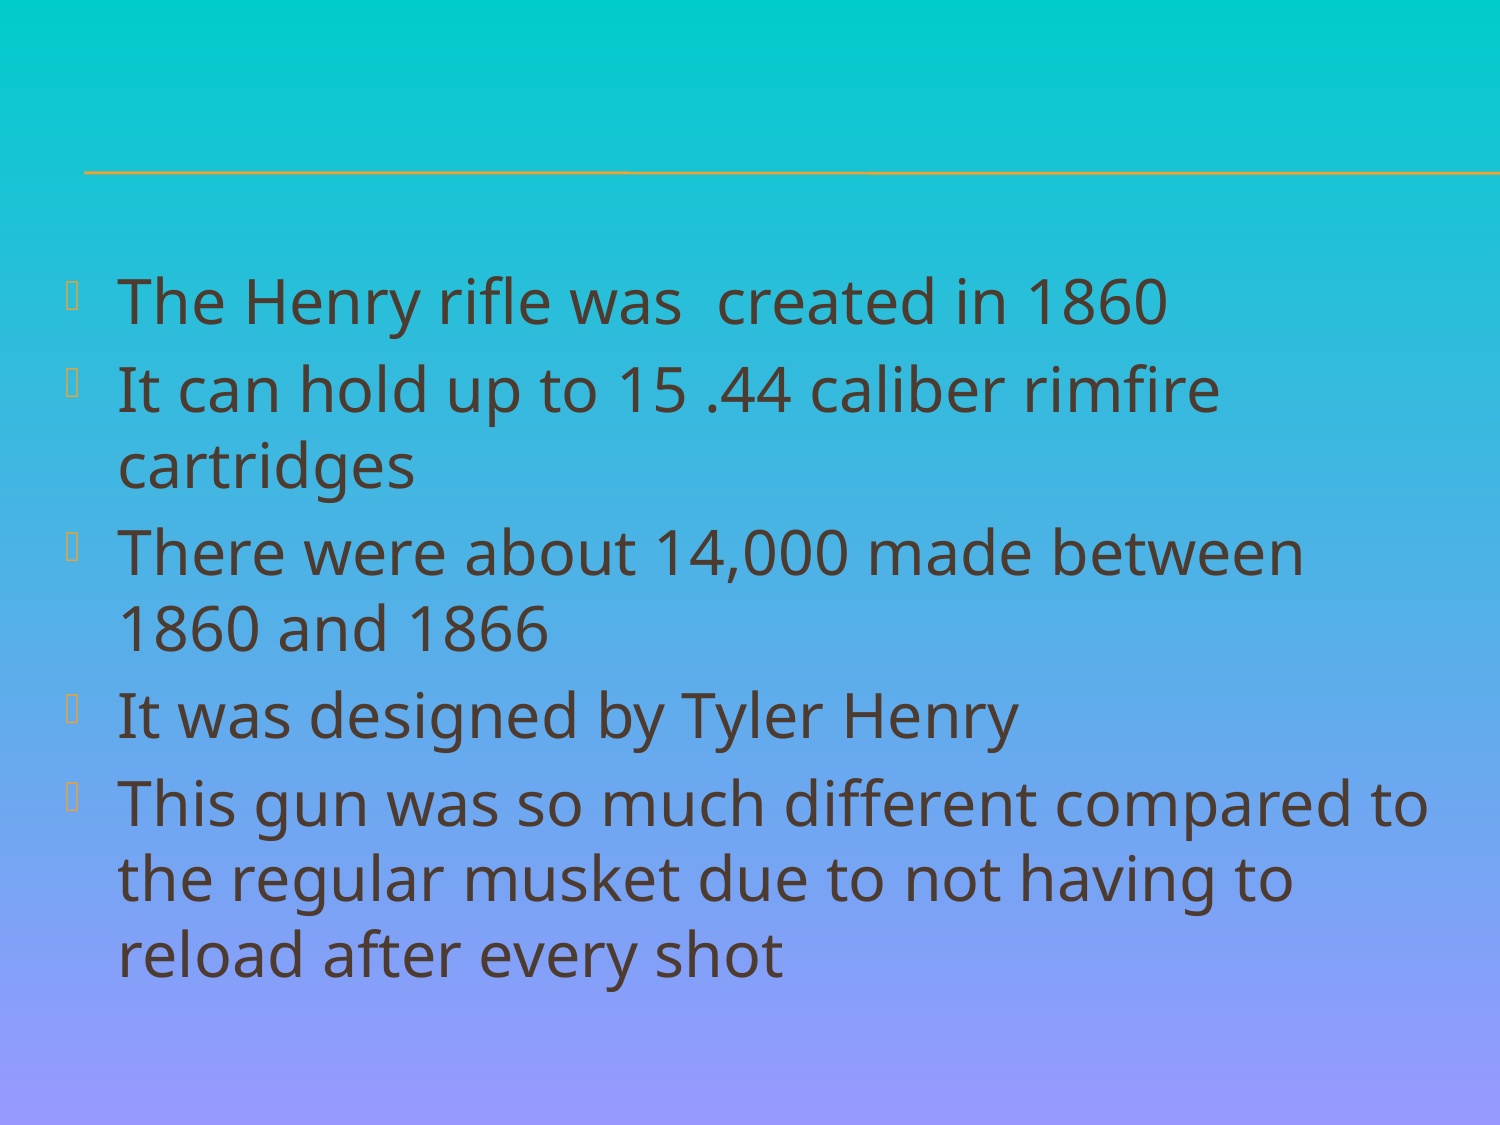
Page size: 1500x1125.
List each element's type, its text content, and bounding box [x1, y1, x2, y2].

list The Henry rifle was created in 1860 It can hold up to 15 .44 caliber rimfire cartridges There were about 14,000 made between 1860 and 1866 It was designed by Tyler Henry This gun was so much different compared to the regular musket due to not having to reload after every shot [50, 254, 1475, 998]
